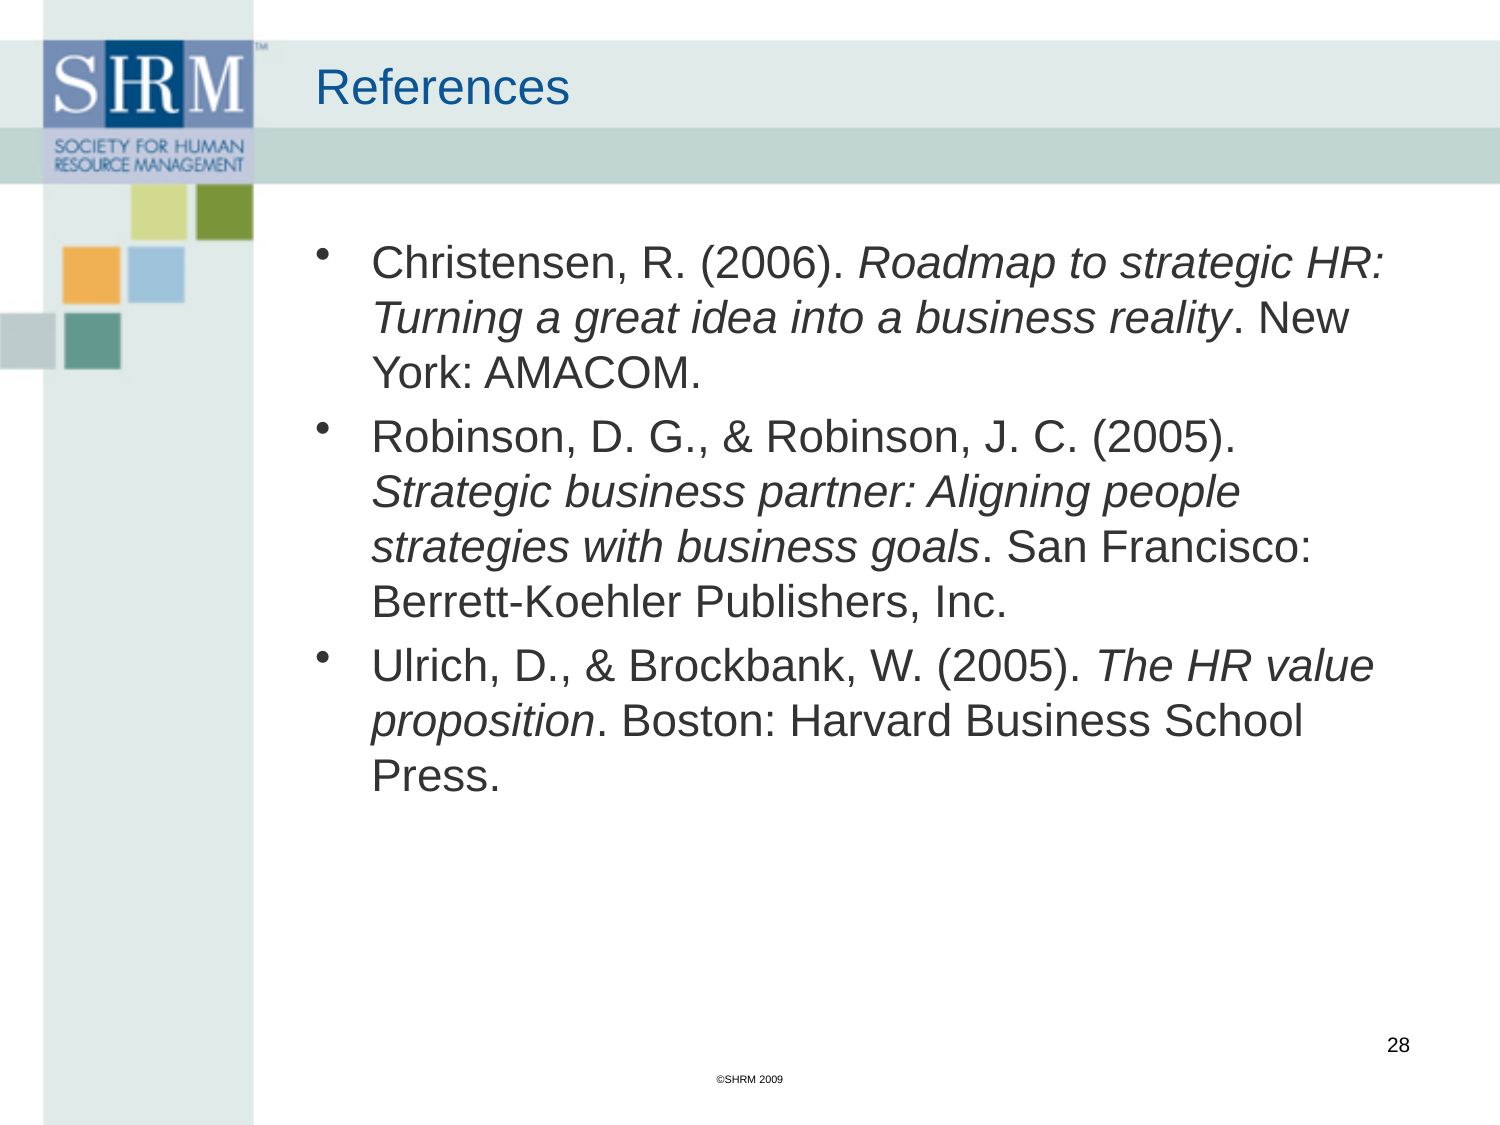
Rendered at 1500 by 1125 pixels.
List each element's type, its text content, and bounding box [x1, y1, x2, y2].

footer ©SHRM 2009 [512, 1062, 988, 1103]
title References [299, 44, 1426, 126]
picture [0, 0, 1500, 1125]
slide_number 28 [1074, 1024, 1426, 1103]
list Christensen, R. (2006). Roadmap to strategic HR: Turning a great idea into a business reality. New York: AMACOM. Robinson, D. G., & Robinson, J. C. (2005). Strategic business partner: Aligning people strategies with business goals. San Francisco: Berrett-Koehler Publishers, Inc. Ulrich, D., & Brockbank, W. (2005). The HR value proposition. Boston: Harvard Business School Press. [299, 224, 1426, 1006]
